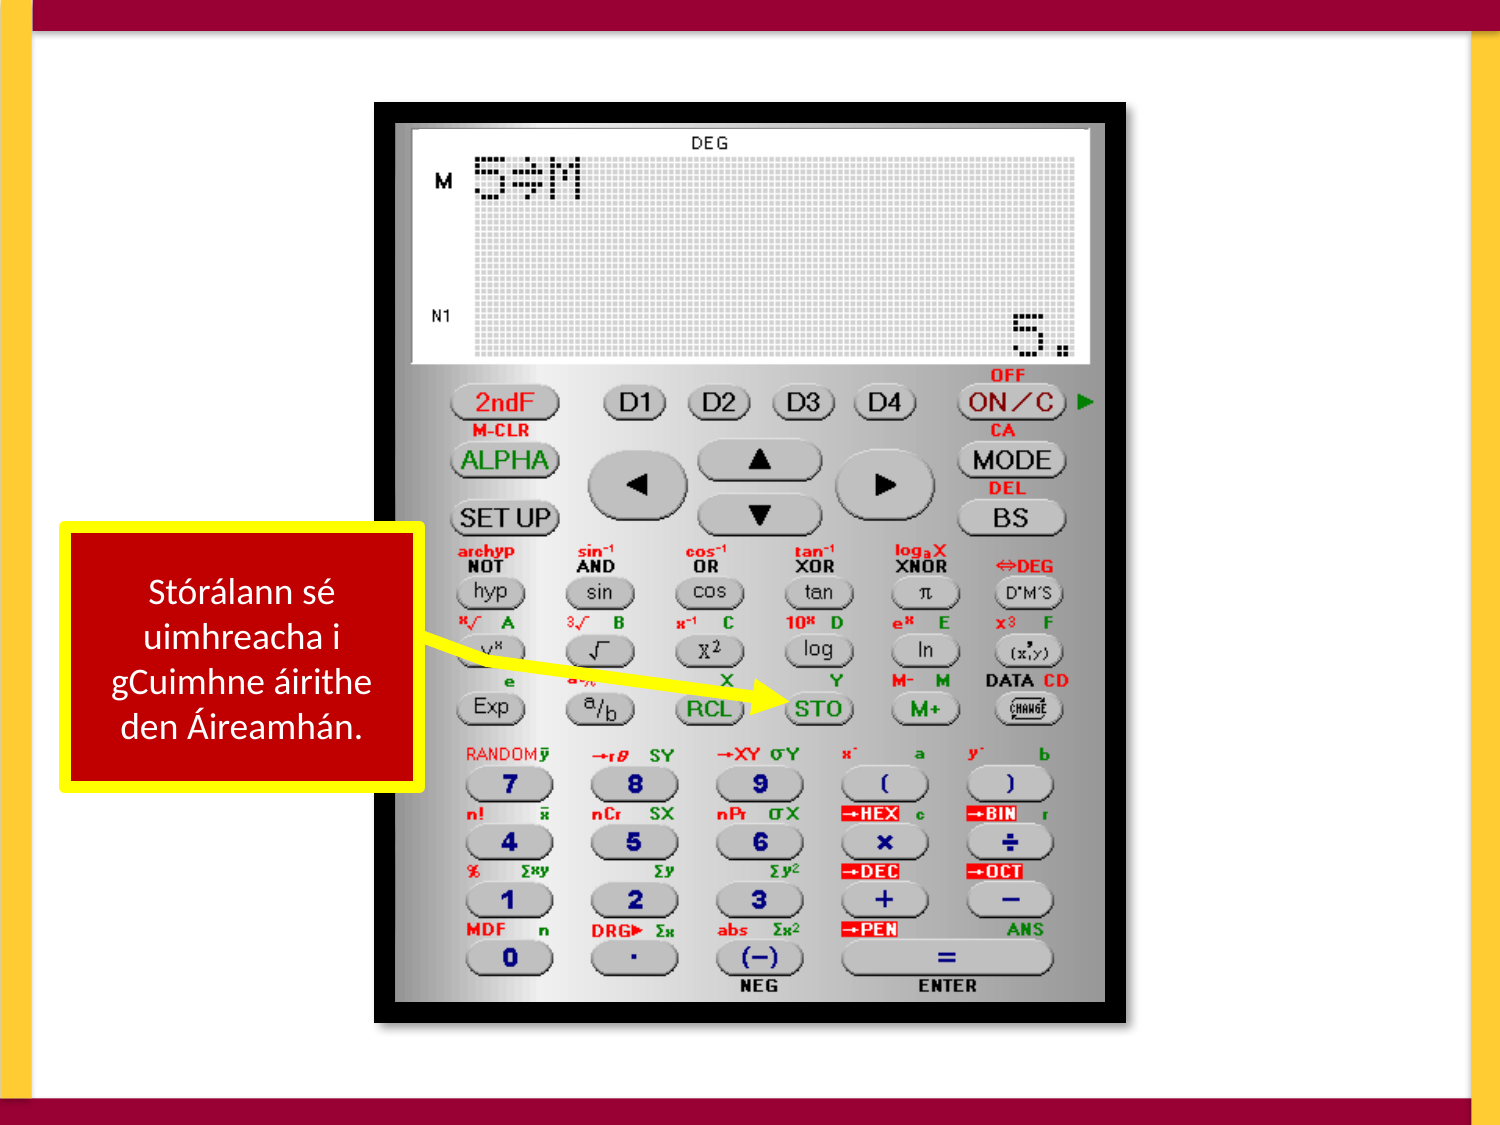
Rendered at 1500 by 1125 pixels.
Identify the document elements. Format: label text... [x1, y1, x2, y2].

text_box Stórálann sé uimhreacha i gCuimhne áirithe den Áireamhán. [63, 525, 790, 789]
picture [395, 123, 1105, 1002]
